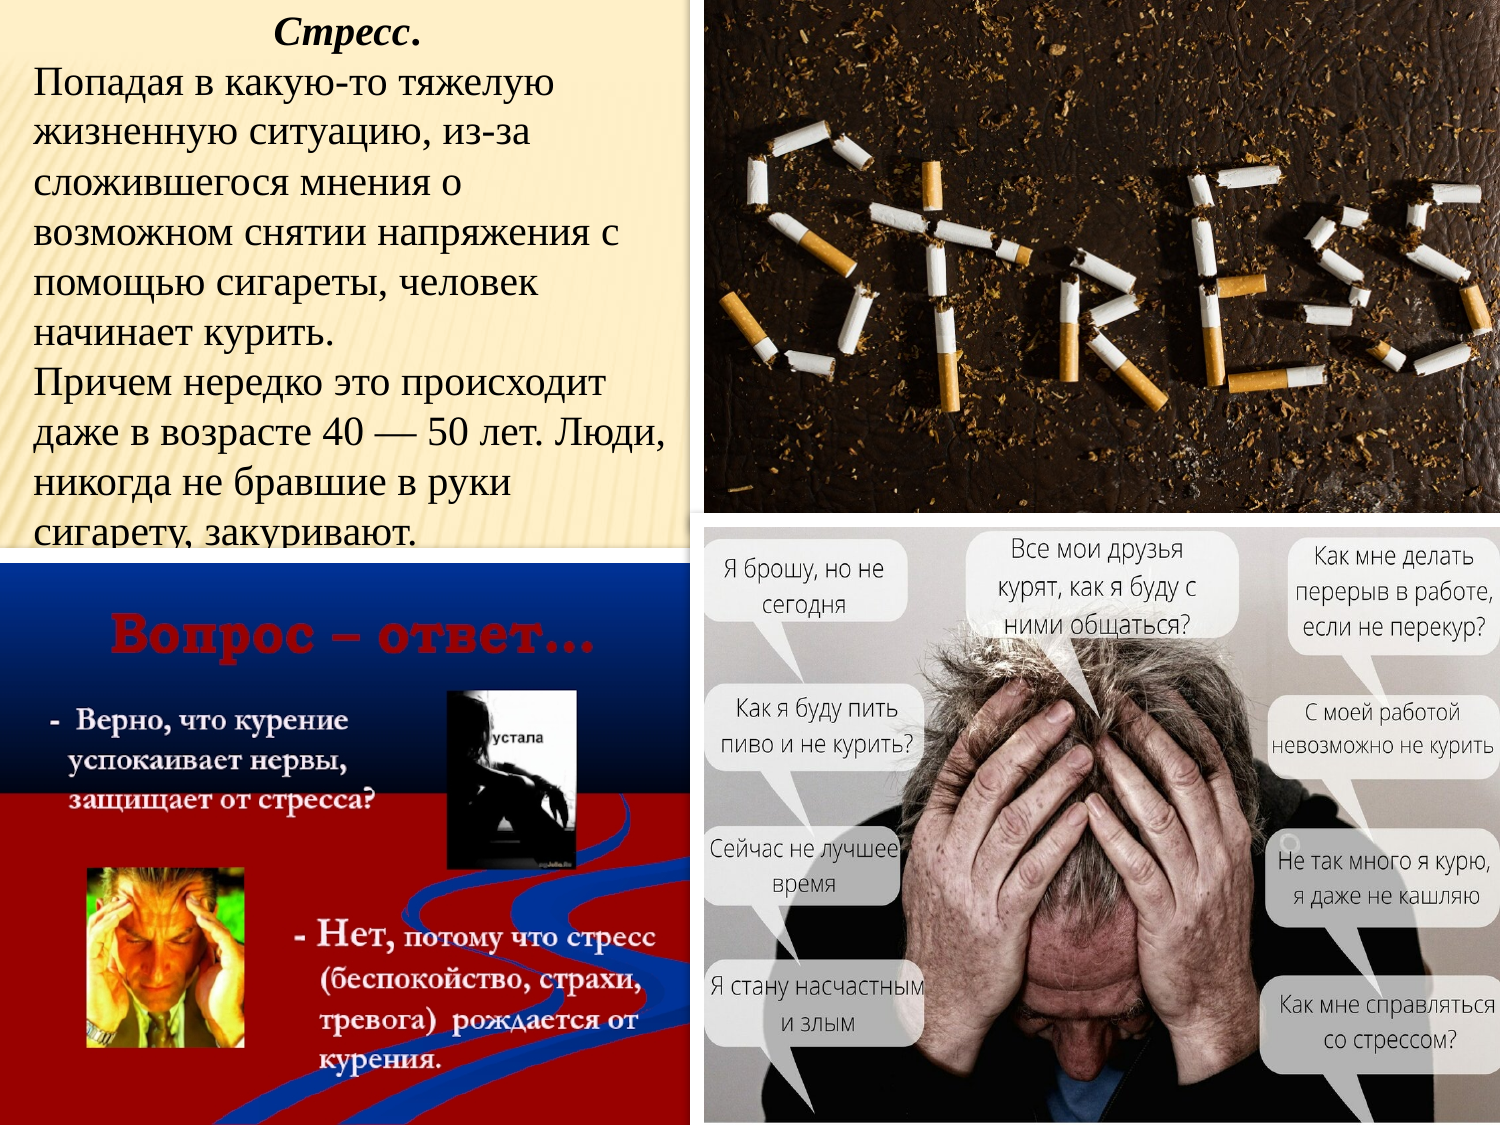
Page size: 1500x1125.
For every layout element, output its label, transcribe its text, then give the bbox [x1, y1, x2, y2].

text_box Стресс. Попадая в какую-то тяжелую жизненную ситуацию, из-за сложившегося мнения о возможном снятии напряжения с помощью сигареты, человек начинает курить. Причем нередко это происходит даже в возрасте 40 — 50 лет. Люди, никогда не бравшие в руки сигарету, закуривают. [18, 0, 684, 545]
picture [704, 0, 1500, 516]
picture [704, 526, 1500, 1125]
picture [0, 562, 702, 1125]
